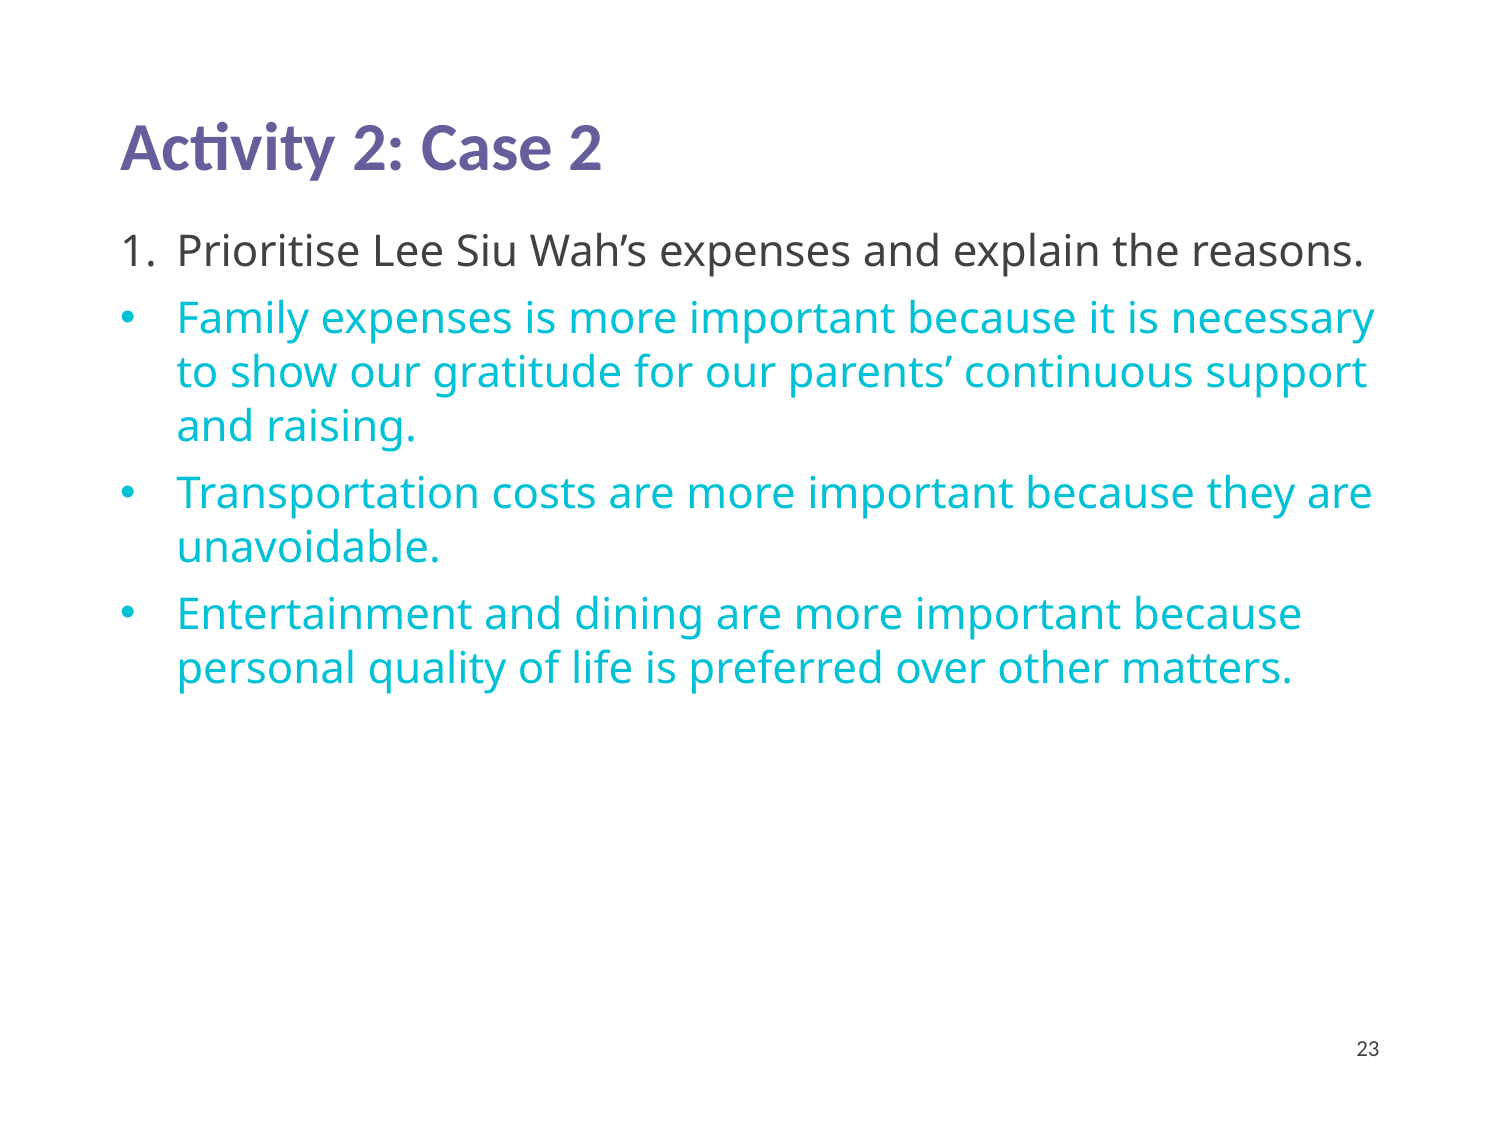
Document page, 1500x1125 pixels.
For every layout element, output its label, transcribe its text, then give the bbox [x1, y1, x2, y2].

list Prioritise Lee Siu Wah’s expenses and explain the reasons. Family expenses is more important because it is necessary to show our gratitude for our parents’ continuous support and raising. Transportation costs are more important because they are unavoidable. Entertainment and dining are more important because personal quality of life is preferred over other matters. [119, 222, 1381, 913]
list Activity 2: Case 2 [119, 113, 1382, 222]
slide_number 23 [1353, 1035, 1381, 1062]
